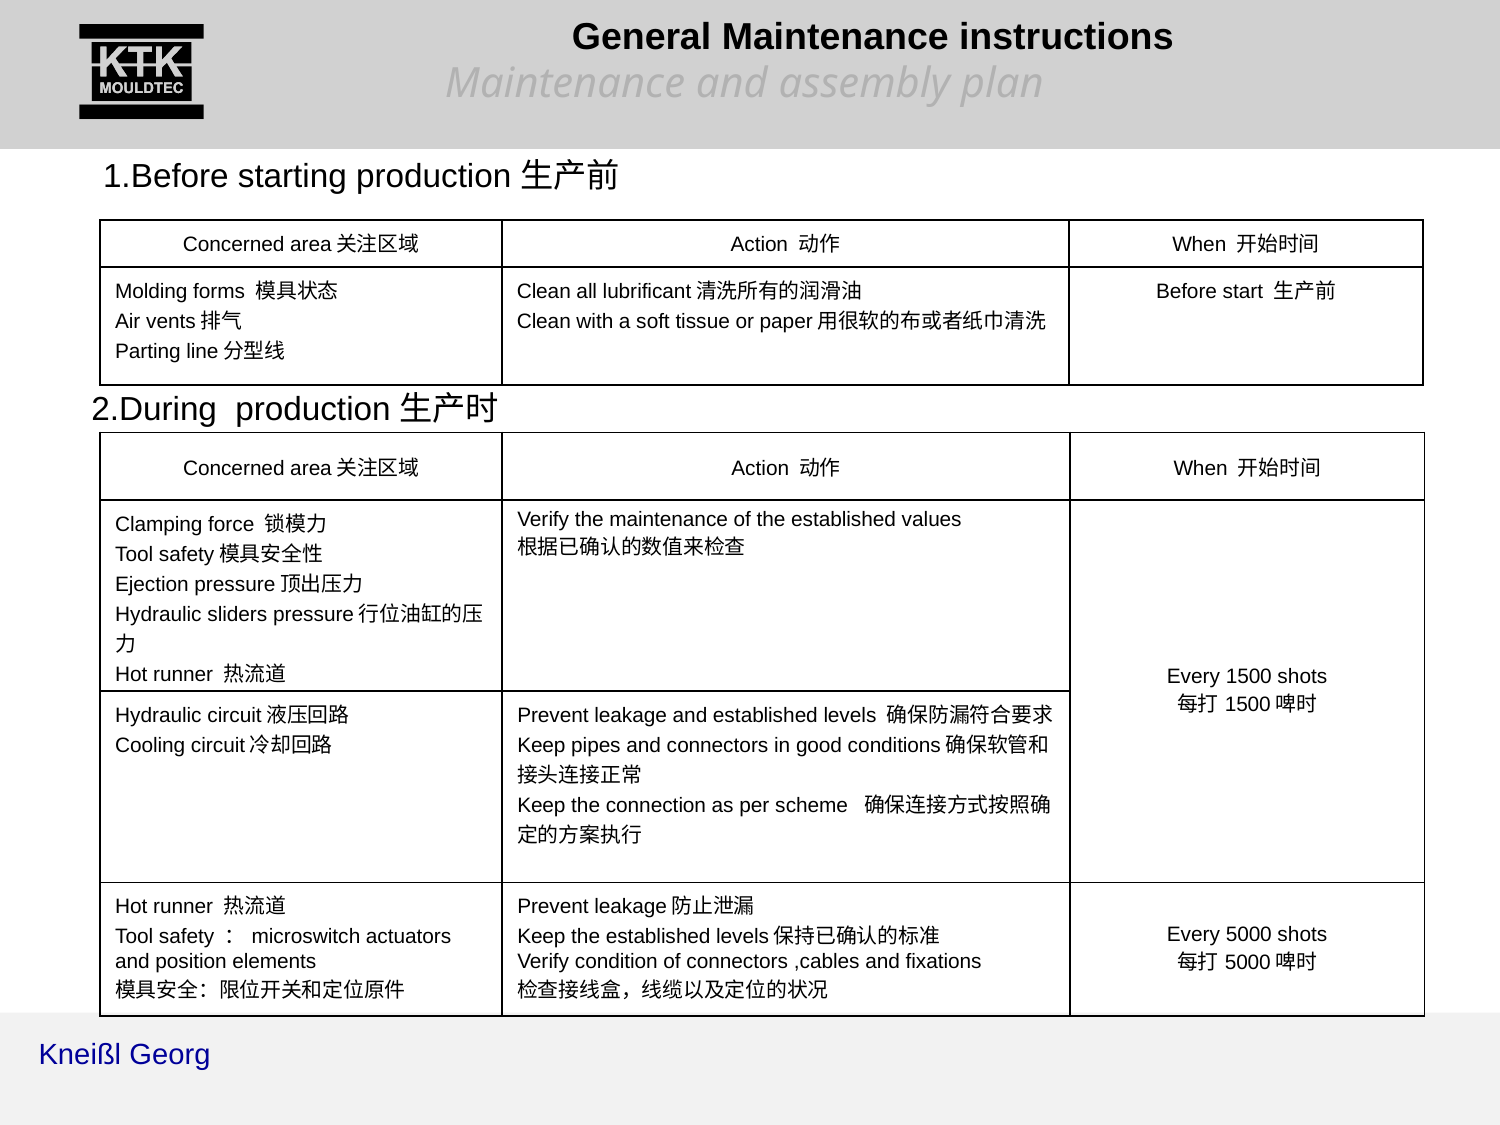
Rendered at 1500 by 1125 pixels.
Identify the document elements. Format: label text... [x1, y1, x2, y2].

table_cell Clamping force 锁模力 Tool safety模具安全性 Ejection pressure顶出压力 Hydraulic sliders pressure行位油缸的压力 Hot runner 热流道 [101, 501, 501, 690]
table_header When 开始时间 [1071, 433, 1424, 499]
table_cell Verify the maintenance of the established values 根据已确认的数值来检查 [503, 501, 1069, 690]
table_cell Every 1500 shots 每打1500啤时 [1071, 501, 1424, 882]
table_cell Prevent leakage防止泄漏 Keep the established levels保持已确认的标准 Verify condition of connectors ,cables and fixations 检查接线盒，线缆以及定位的状况 [503, 883, 1069, 1015]
text_box General Maintenance instructions [480, 4, 1266, 75]
text_box 1.Before starting production生产前 [88, 146, 703, 202]
table_cell Clean all lubrificant清洗所有的润滑油 Clean with a soft tissue or paper用很软的布或者纸巾清洗 [503, 268, 1068, 384]
table_header Concerned area关注区域 [101, 221, 501, 266]
table_cell Every 5000 shots 每打5000啤时 [1071, 883, 1424, 1015]
table_cell Before start 生产前 [1070, 268, 1422, 384]
text_box 2.During production生产时 [76, 379, 609, 434]
table_header Action 动作 [503, 221, 1068, 266]
table_cell Prevent leakage and established levels 确保防漏符合要求 Keep pipes and connectors in good conditions确保软管和接头连接正常 Keep the connection as per scheme 确保连接方式按照确定的方案执行 [503, 692, 1069, 882]
table_header When 开始时间 [1070, 221, 1422, 266]
table_cell Hydraulic circuit液压回路 Cooling circuit冷却回路 [101, 692, 501, 882]
table_cell Hot runner 热流道 Tool safety ：microswitch actuators and position elements 模具安全：限位开关和定位原件 [101, 883, 501, 1015]
table_header Action 动作 [503, 433, 1069, 499]
table_cell Molding forms 模具状态 Air vents排气 Parting line分型线 [101, 268, 501, 379]
table_header Concerned area关注区域 [101, 434, 501, 499]
